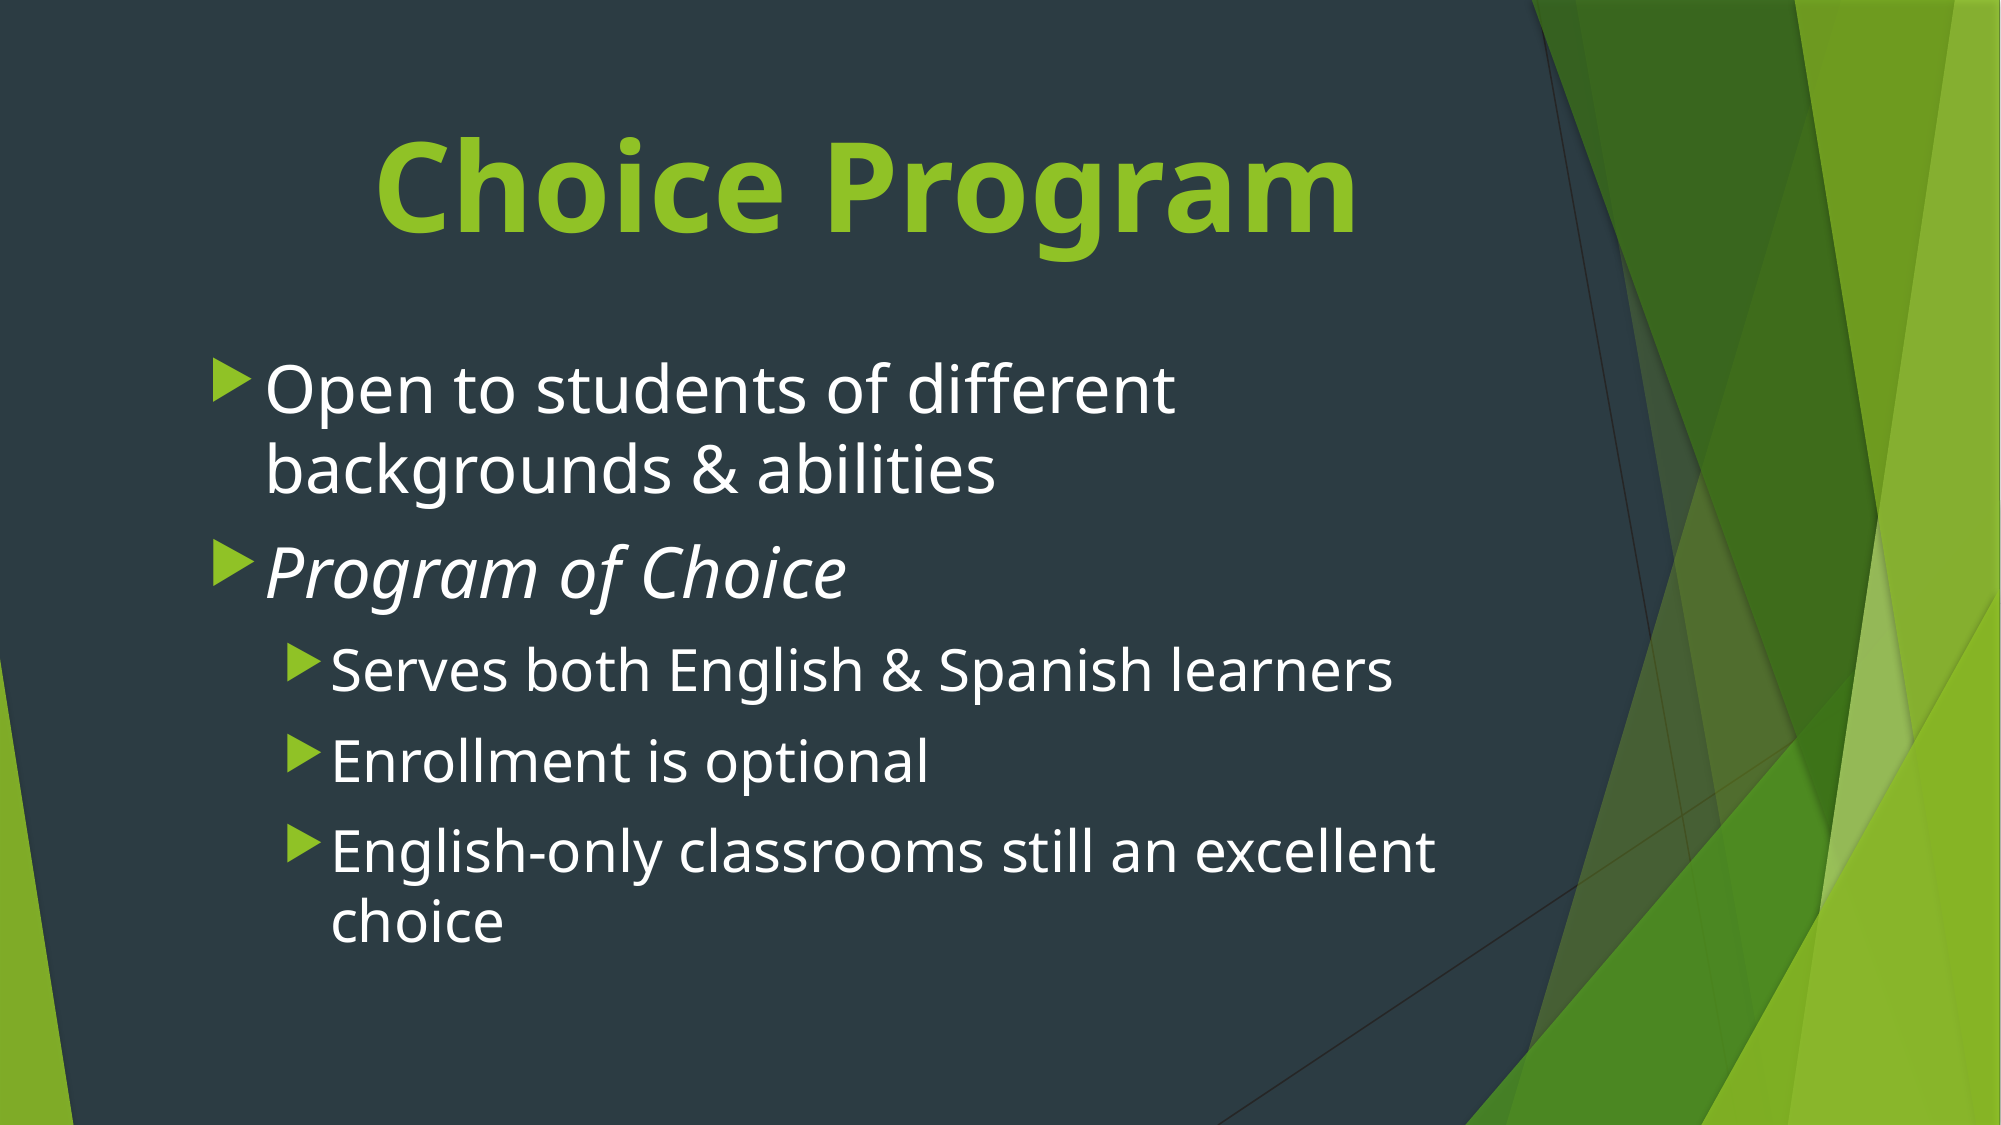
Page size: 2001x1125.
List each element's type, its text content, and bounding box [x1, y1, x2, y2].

title Choice Program [162, 99, 1573, 317]
list Open to students of different backgrounds & abilities Program of Choice Serves both English & Spanish learners Enrollment is optional English-only classrooms still an excellent choice [193, 338, 1604, 976]
